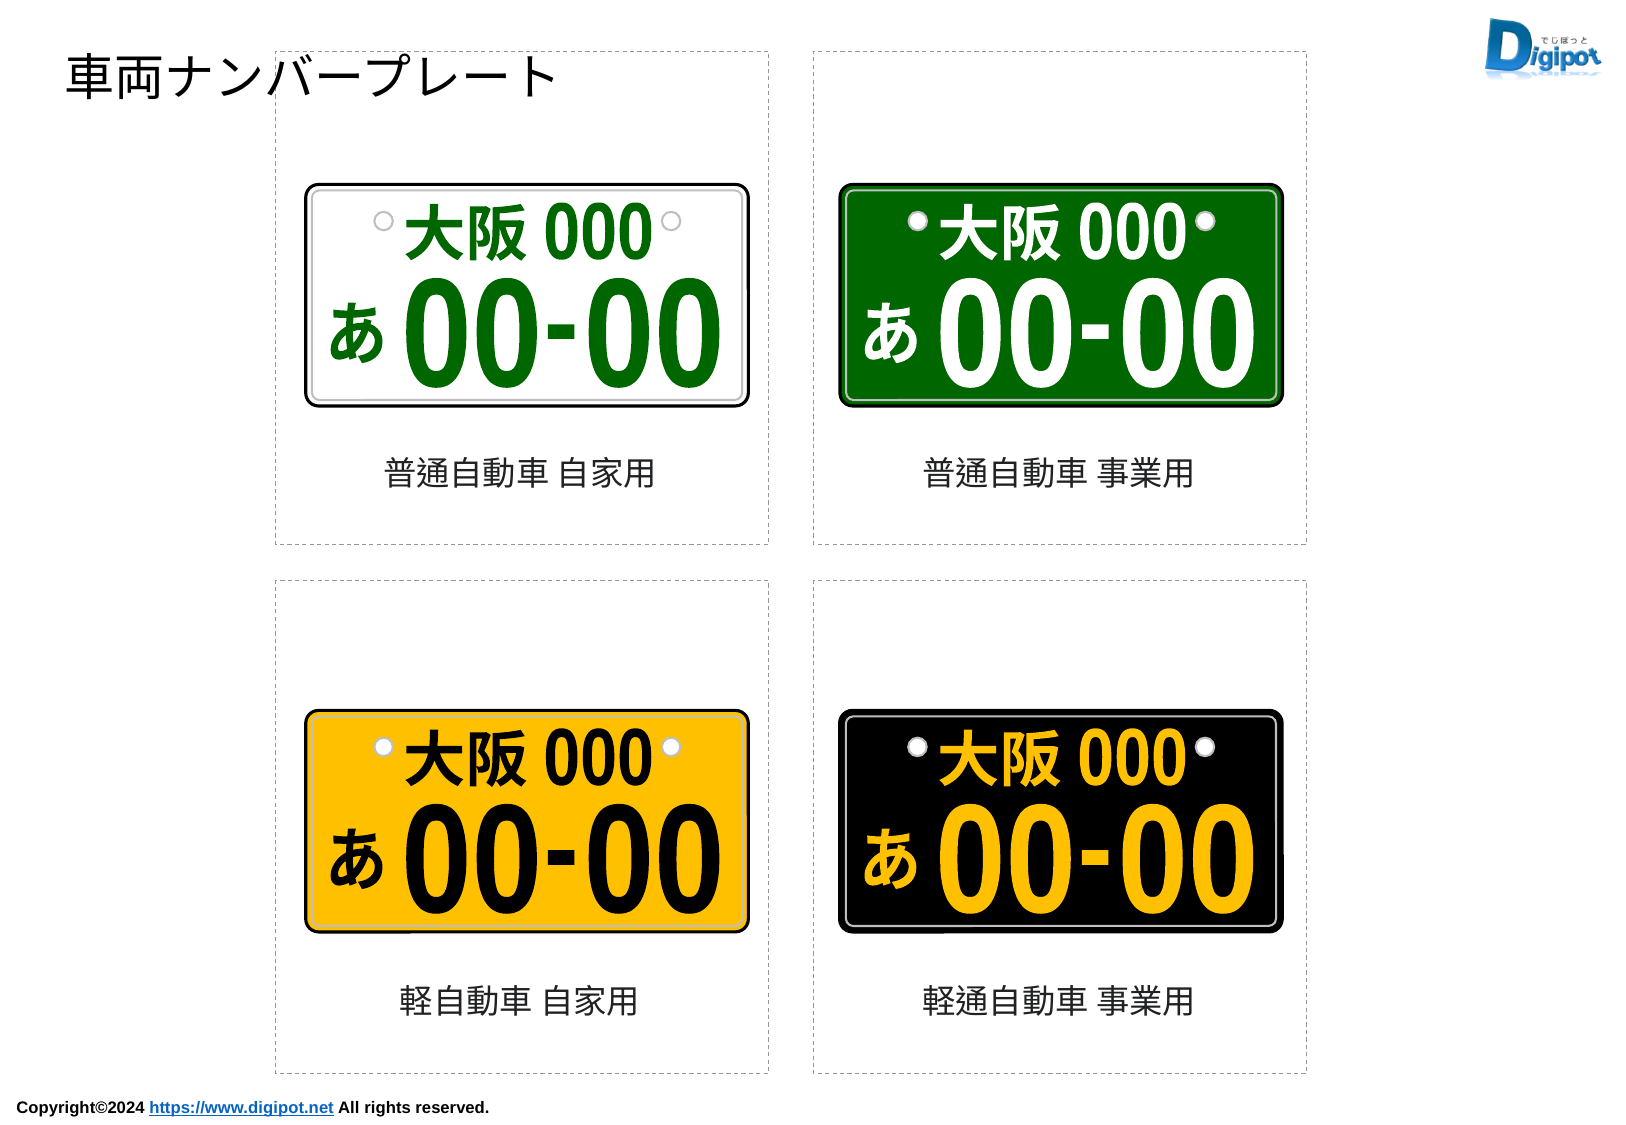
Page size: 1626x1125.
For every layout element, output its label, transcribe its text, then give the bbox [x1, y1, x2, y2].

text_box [305, 710, 749, 932]
text_box 普通自動車 事業用 [907, 444, 1211, 500]
text_box 軽通自動車 事業用 [907, 972, 1211, 1028]
text_box 車両ナンバープレート [49, 38, 577, 113]
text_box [839, 184, 1283, 406]
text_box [839, 710, 1283, 932]
picture [1485, 18, 1602, 82]
text_box 軽自動車 自家用 [385, 972, 655, 1028]
text_box 普通自動車 自家用 [368, 444, 672, 500]
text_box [305, 184, 749, 406]
